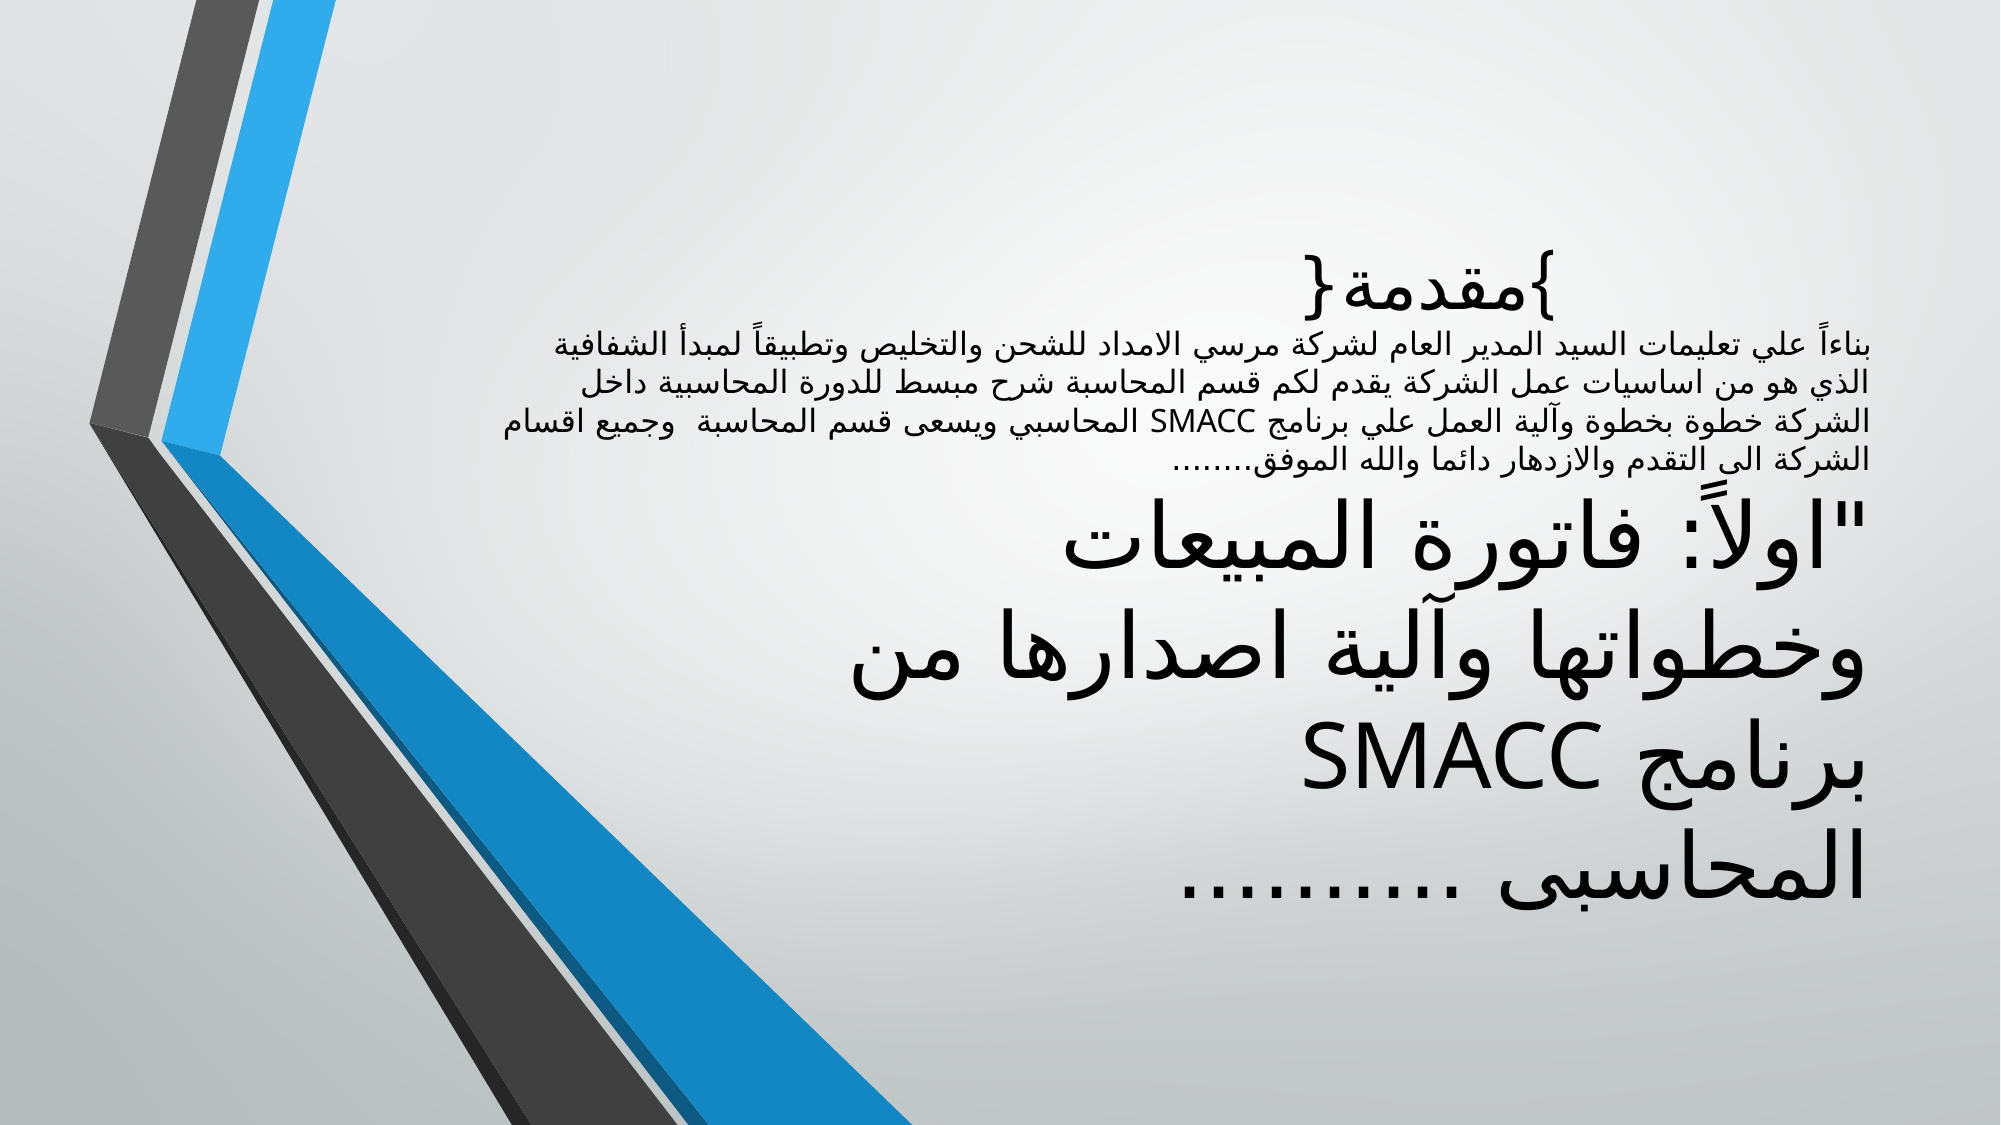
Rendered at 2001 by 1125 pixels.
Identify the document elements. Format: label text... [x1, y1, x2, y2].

title }مقدمة{ بناءاً علي تعليمات السيد المدير العام لشركة مرسي الامداد للشحن والتخليص وتطبيقاً لمبدأ الشفافية الذي هو من اساسيات عمل الشركة يقدم لكم قسم المحاسبة شرح مبسط للدورة المحاسبية داخل الشركة خطوة بخطوة وآلية العمل علي برنامج SMACC المحاسبي ويسعى قسم المحاسبة وجميع اقسام الشركة الى التقدم والازدهار دائما والله الموفق........ [480, 226, 1887, 656]
subtitle "اولاً: فاتورة المبيعات وخطواتها وآلية اصدارها من برنامج SMACC المحاسبى .......... [740, 469, 1887, 884]
